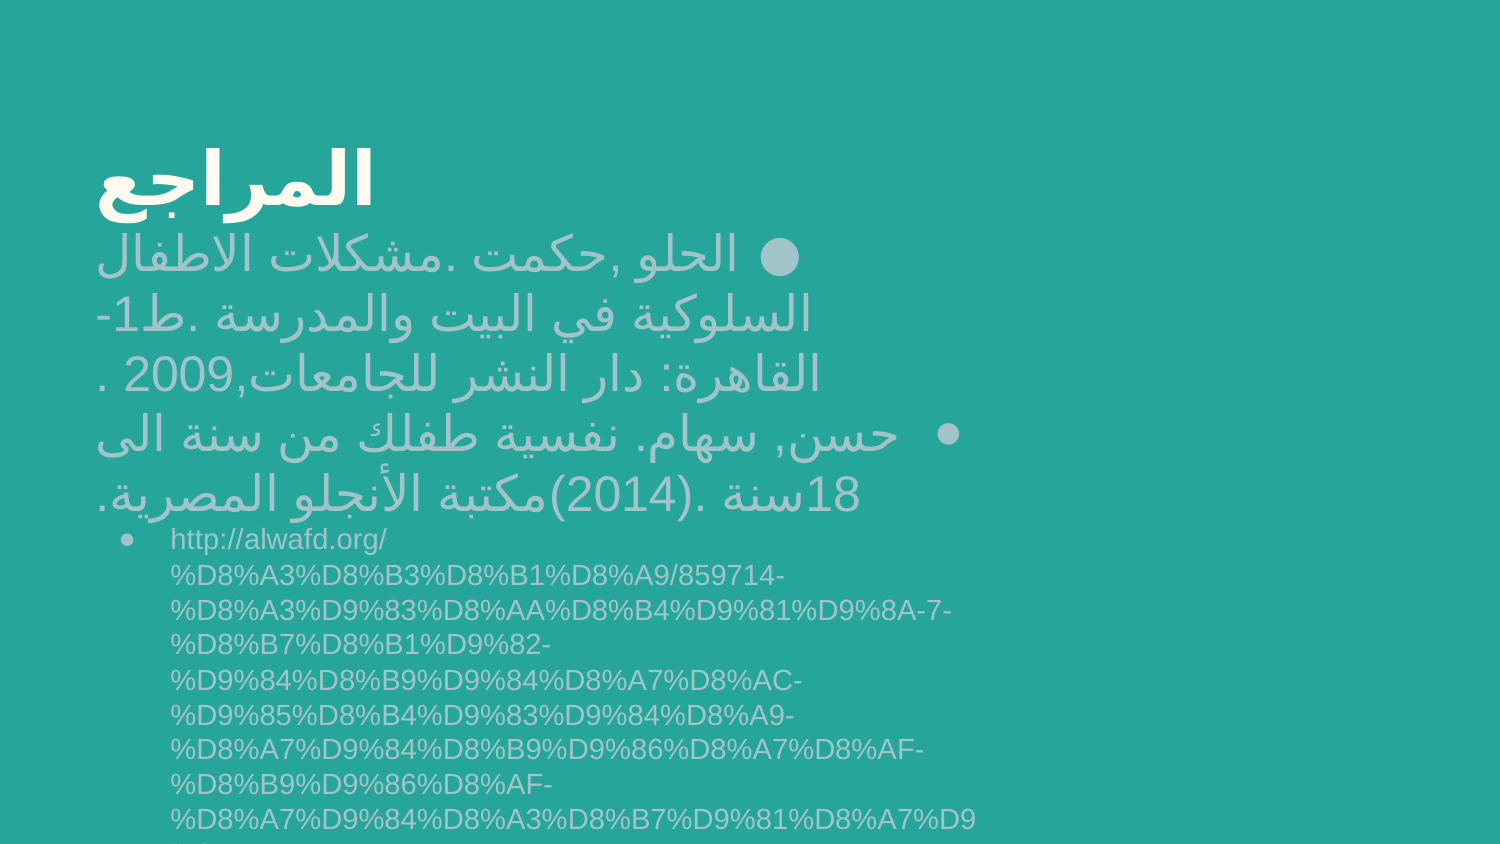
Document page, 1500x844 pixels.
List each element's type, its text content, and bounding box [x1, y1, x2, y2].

title المراجع الحلو ,حكمت .مشكلات الاطفال السلوكية في البيت والمدرسة .ط1- القاهرة: دار النشر للجامعات,2009 . حسن, سهام. نفسية طفلك من سنة الى 18سنة .(2014)مكتبة الأنجلو المصرية. http://alwafd.org/%D8%A3%D8%B3%D8%B1%D8%A9/859714-%D8%A3%D9%83%D8%AA%D8%B4%D9%81%D9%8A-7-%D8%B7%D8%B1%D9%82-%D9%84%D8%B9%D9%84%D8%A7%D8%AC-%D9%85%D8%B4%D9%83%D9%84%D8%A9-%D8%A7%D9%84%D8%B9%D9%86%D8%A7%D8%AF-%D8%B9%D9%86%D8%AF-%D8%A7%D9%84%D8%A3%D8%B7%D9%81%D8%A7%D9%84 [80, 185, 1000, 816]
